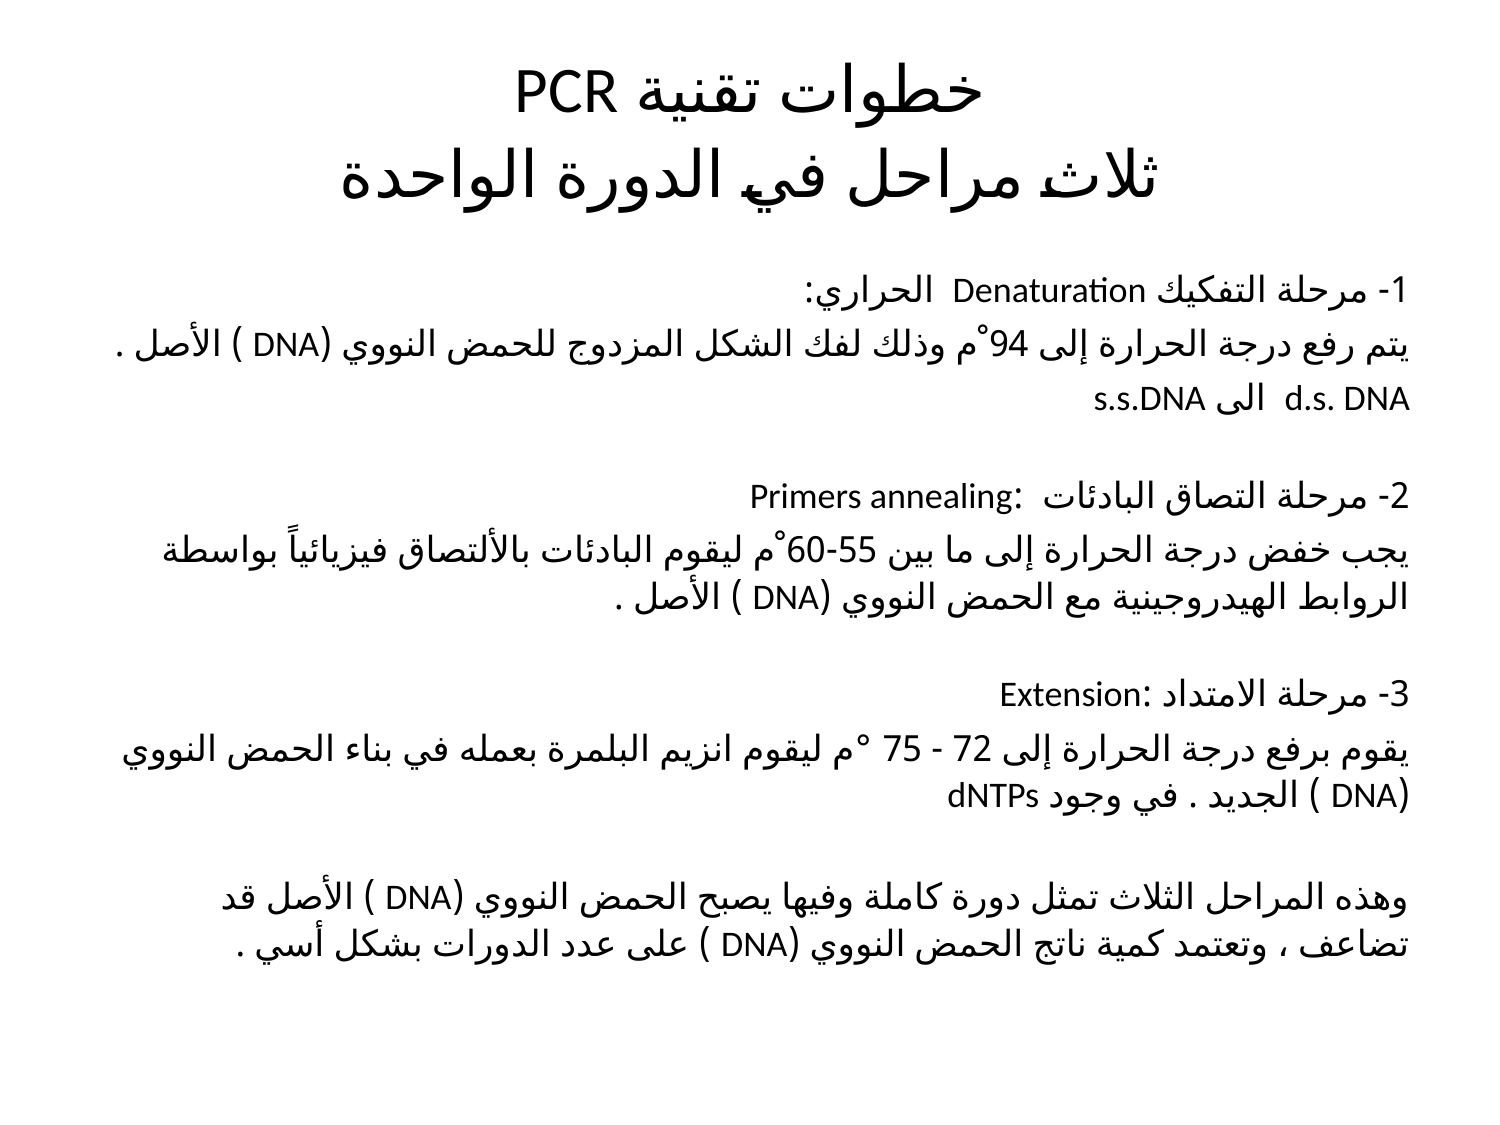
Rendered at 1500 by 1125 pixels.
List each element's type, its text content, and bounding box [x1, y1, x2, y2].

title خطوات تقنية PCR ثلاث مراحل في الدورة الواحدة [75, 45, 1425, 233]
list 1- مرحلة التفكيك Denaturation الحراري: يتم رفع درجة الحرارة إلى 94 ْم وذلك لفك الشكل المزدوج للحمض النووي (DNA ) الأصل . d.s. DNA الى s.s.DNA 2- مرحلة التصاق البادئات :Primers annealing يجب خفض درجة الحرارة إلى ما بين 55-60 ْم ليقوم البادئات بالألتصاق فيزيائياً بواسطة الروابط الهيدروجينية مع الحمض النووي (DNA ) الأصل . 3- مرحلة الامتداد :Extension يقوم برفع درجة الحرارة إلى 72 - 75 °م ليقوم انزيم البلمرة بعمله في بناء الحمض النووي (DNA ) الجديد . في وجود dNTPs وهذه المراحل الثلاث تمثل دورة كاملة وفيها يصبح الحمض النووي (DNA ) الأصل قد تضاعف ، وتعتمد كمية ناتج الحمض النووي (DNA ) على عدد الدورات بشكل أسي . [75, 262, 1425, 1005]
